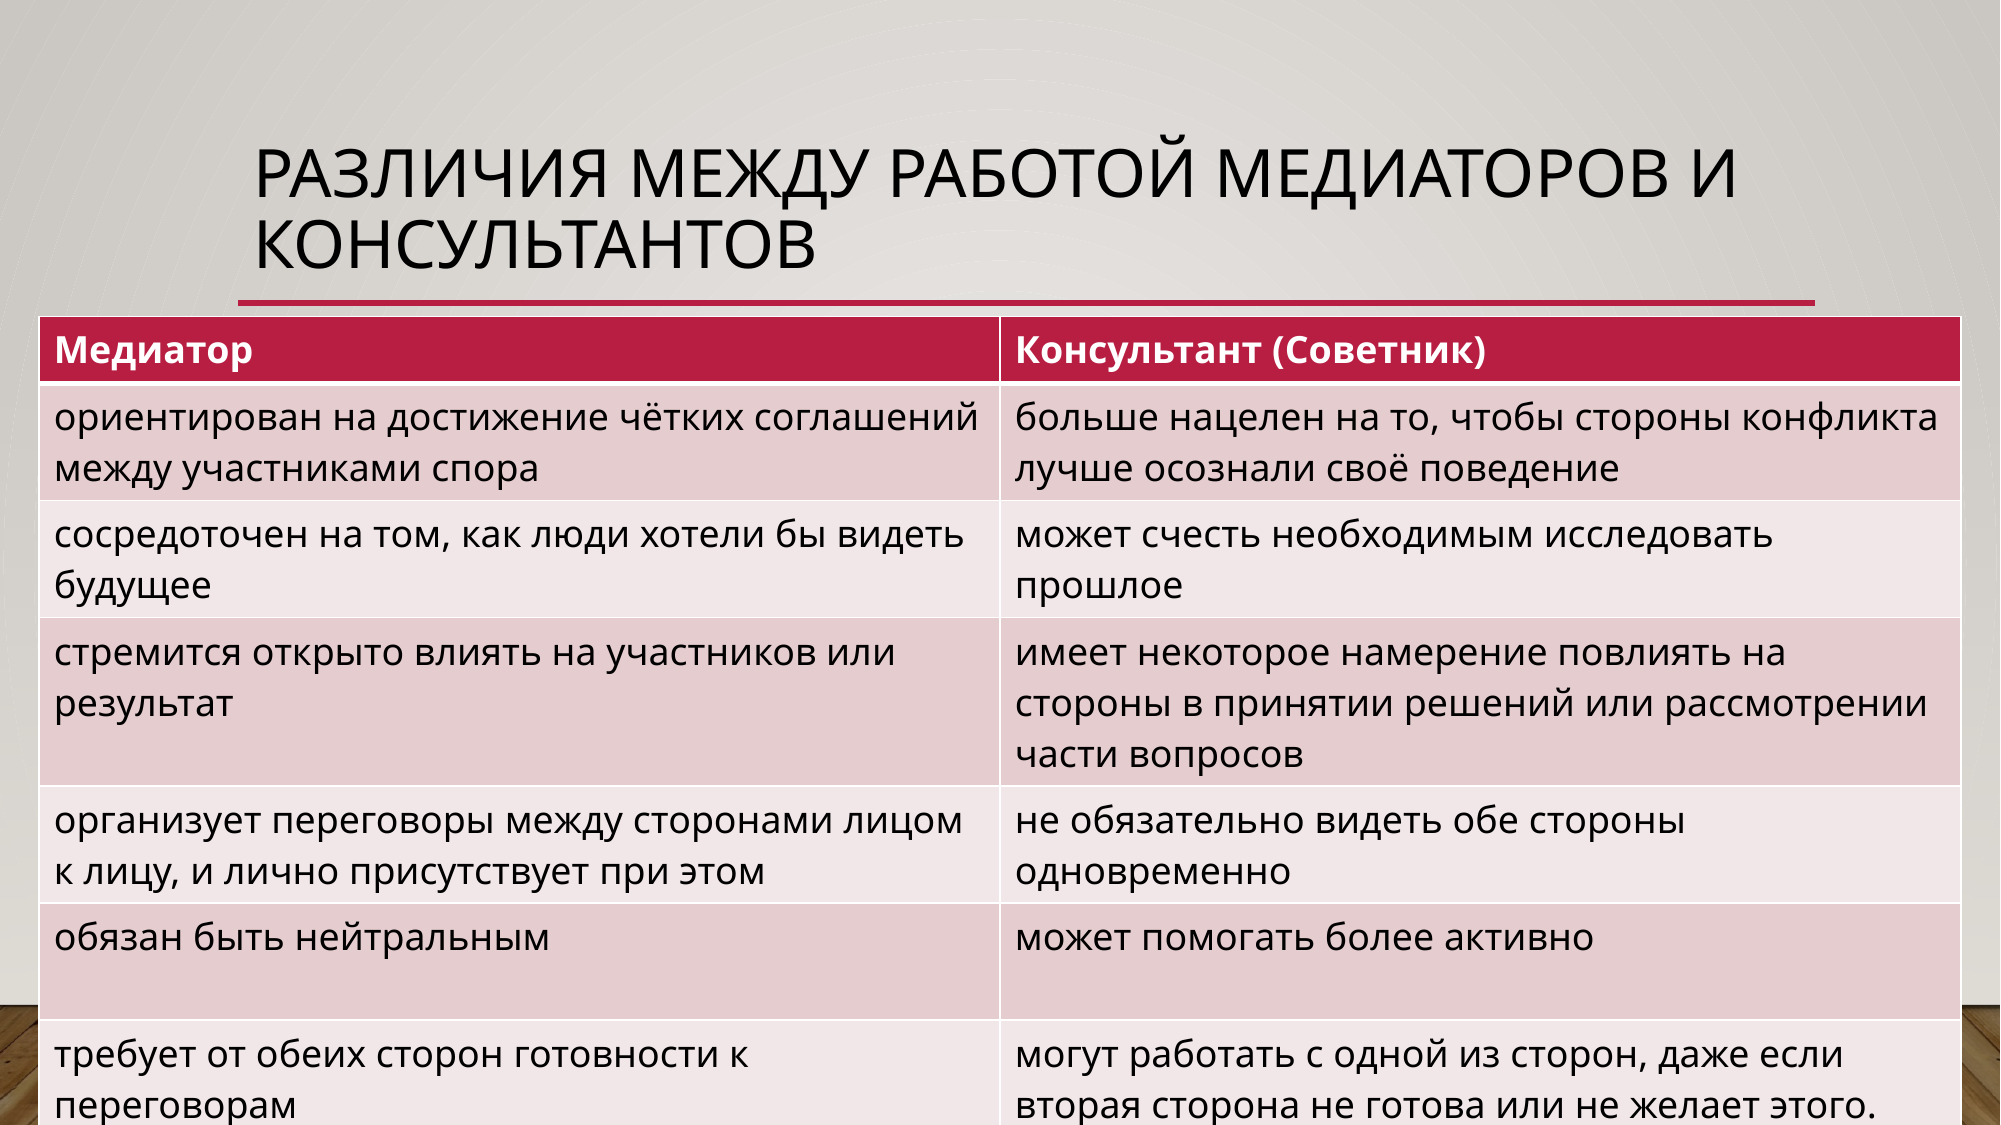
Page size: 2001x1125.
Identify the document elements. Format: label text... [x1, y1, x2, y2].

table_cell имеет некоторое намерение повлиять на стороны в принятии решений или рассмотрении части вопросов [1001, 618, 1960, 785]
title различия между работой медиаторов и консультантов [238, 131, 1814, 305]
picture [1962, 1005, 2000, 1125]
table_header Медиатор [40, 317, 999, 381]
table_cell может помогать более активно [1001, 904, 1960, 1019]
table_cell не обязательно видеть обе стороны одновременно [1001, 787, 1960, 902]
picture [0, 1005, 38, 1125]
table_cell стремится открыто влиять на участников или результат [40, 618, 999, 785]
table_cell сосредоточен на том, как люди хотели бы видеть будущее [40, 501, 999, 617]
table_cell обязан быть нейтральным [40, 904, 999, 1019]
table_cell организует переговоры между сторонами лицом к лицу, и лично присутствует при этом [40, 787, 999, 902]
table_cell ориентирован на достижение чётких соглашений между участниками спора [40, 386, 999, 500]
table_cell больше нацелен на то, чтобы стороны конфликта лучше осознали своё поведение [1001, 386, 1960, 500]
table_header Консультант (Советник) [1001, 317, 1960, 381]
table_cell могут работать с одной из сторон, даже если вторая сторона не готова или не желает этого. [1001, 1021, 1960, 1125]
table_cell требует от обеих сторон готовности к переговорам [40, 1021, 999, 1125]
table_cell может счесть необходимым исследовать прошлое [1001, 501, 1960, 617]
